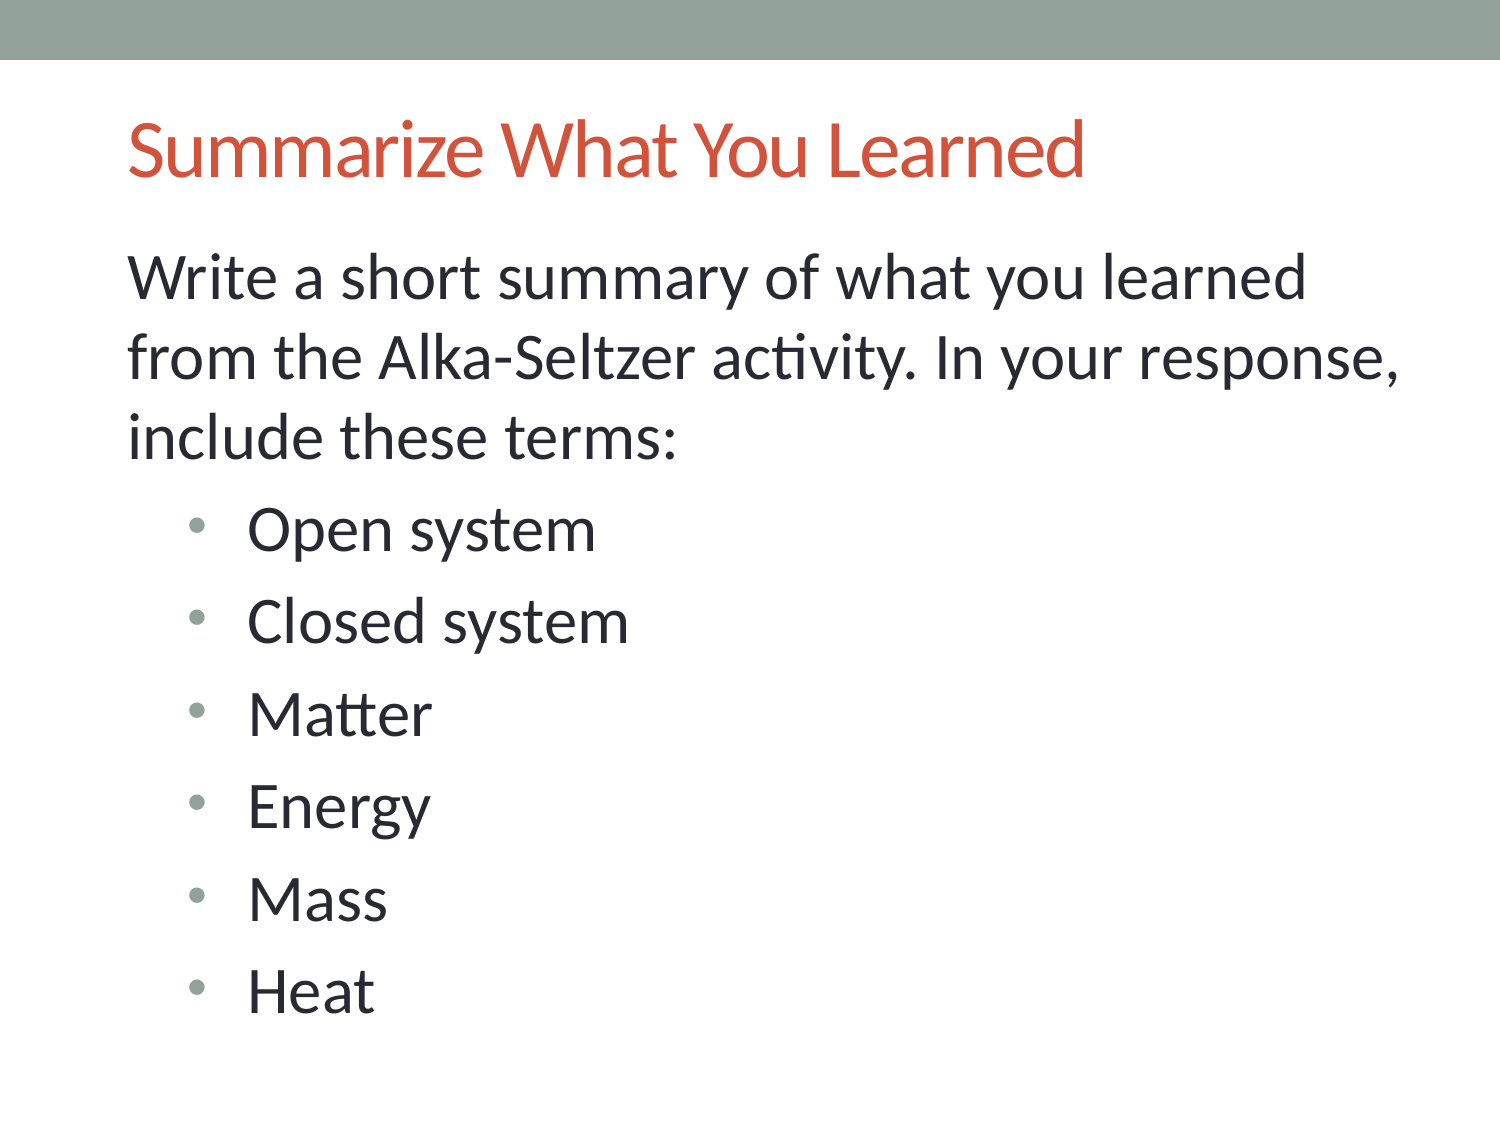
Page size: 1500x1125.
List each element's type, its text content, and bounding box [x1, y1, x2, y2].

title Summarize What You Learned [112, 62, 1425, 224]
list Write a short summary of what you learned from the Alka-Seltzer activity. In your response, include these terms: Open system Closed system Matter Energy Mass Heat [112, 224, 1463, 1063]
